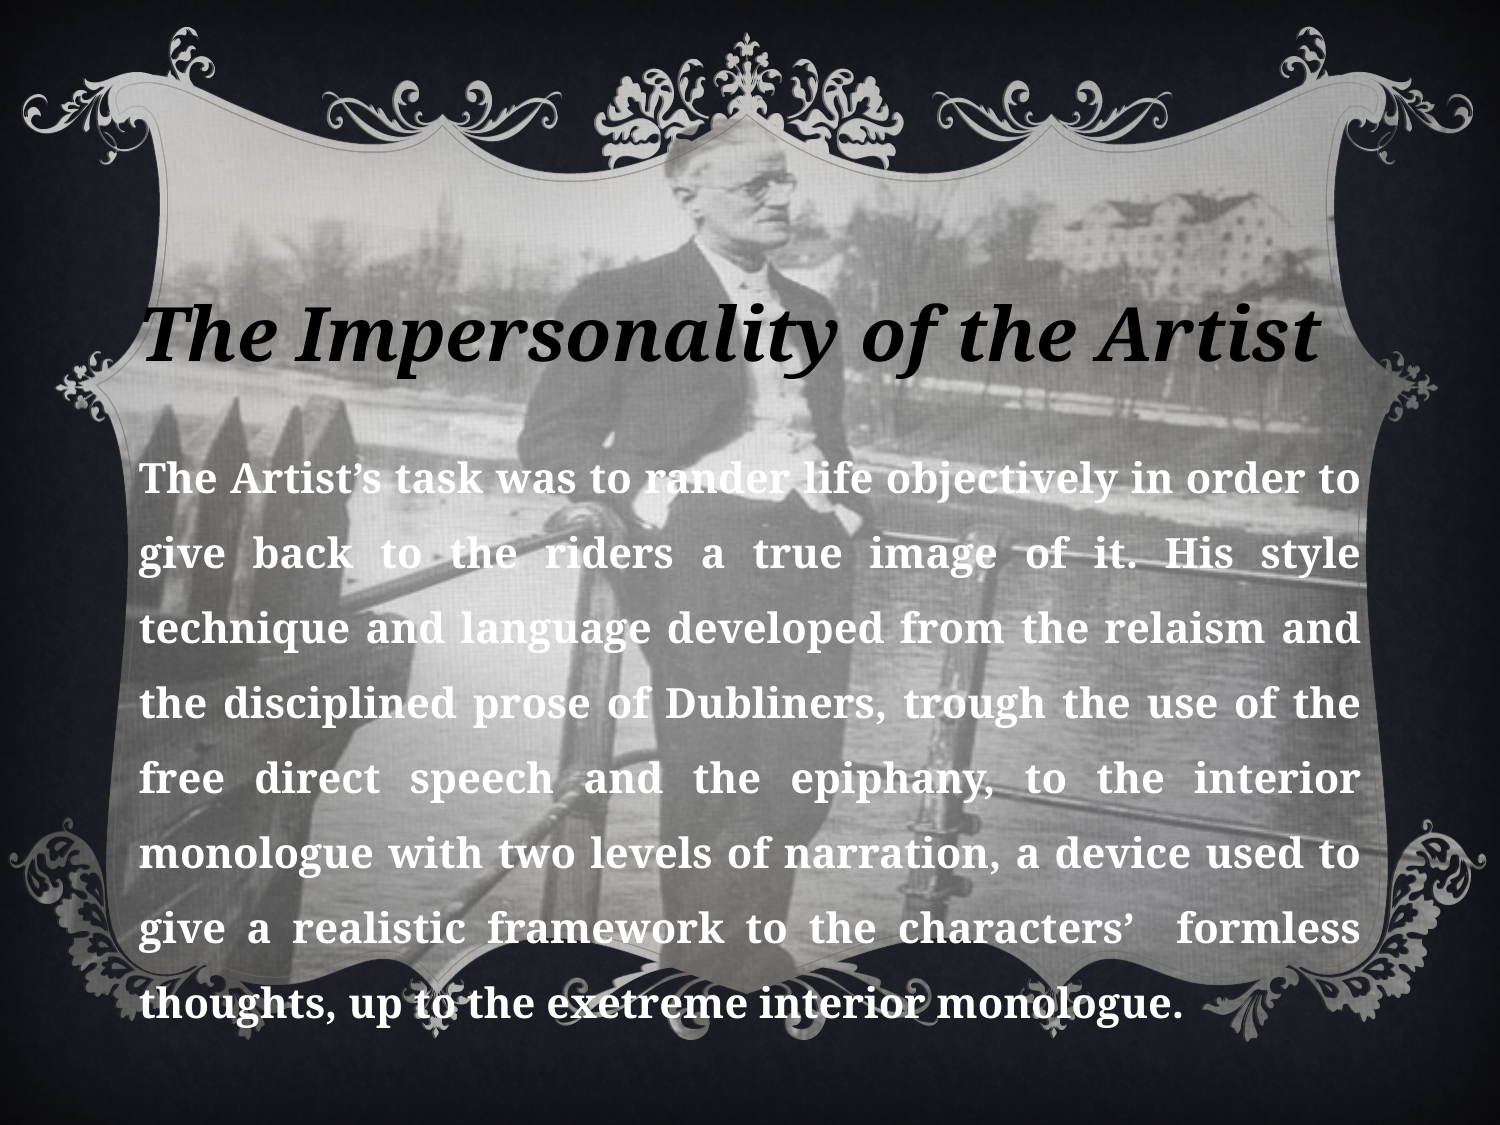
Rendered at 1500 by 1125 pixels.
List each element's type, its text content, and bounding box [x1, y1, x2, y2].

picture [0, 0, 1500, 1125]
text_box The Impersonality of the Artist The Artist’s task was to rander life objectively in order to give back to the riders a true image of it. His style technique and language developed from the relaism and the disciplined prose of Dubliners, trough the use of the free direct speech and the epiphany, to the interior monologue with two levels of narration, a device used to give a realistic framework to the characters’ formless thoughts, up to the exetreme interior monologue. [123, 278, 1376, 1034]
